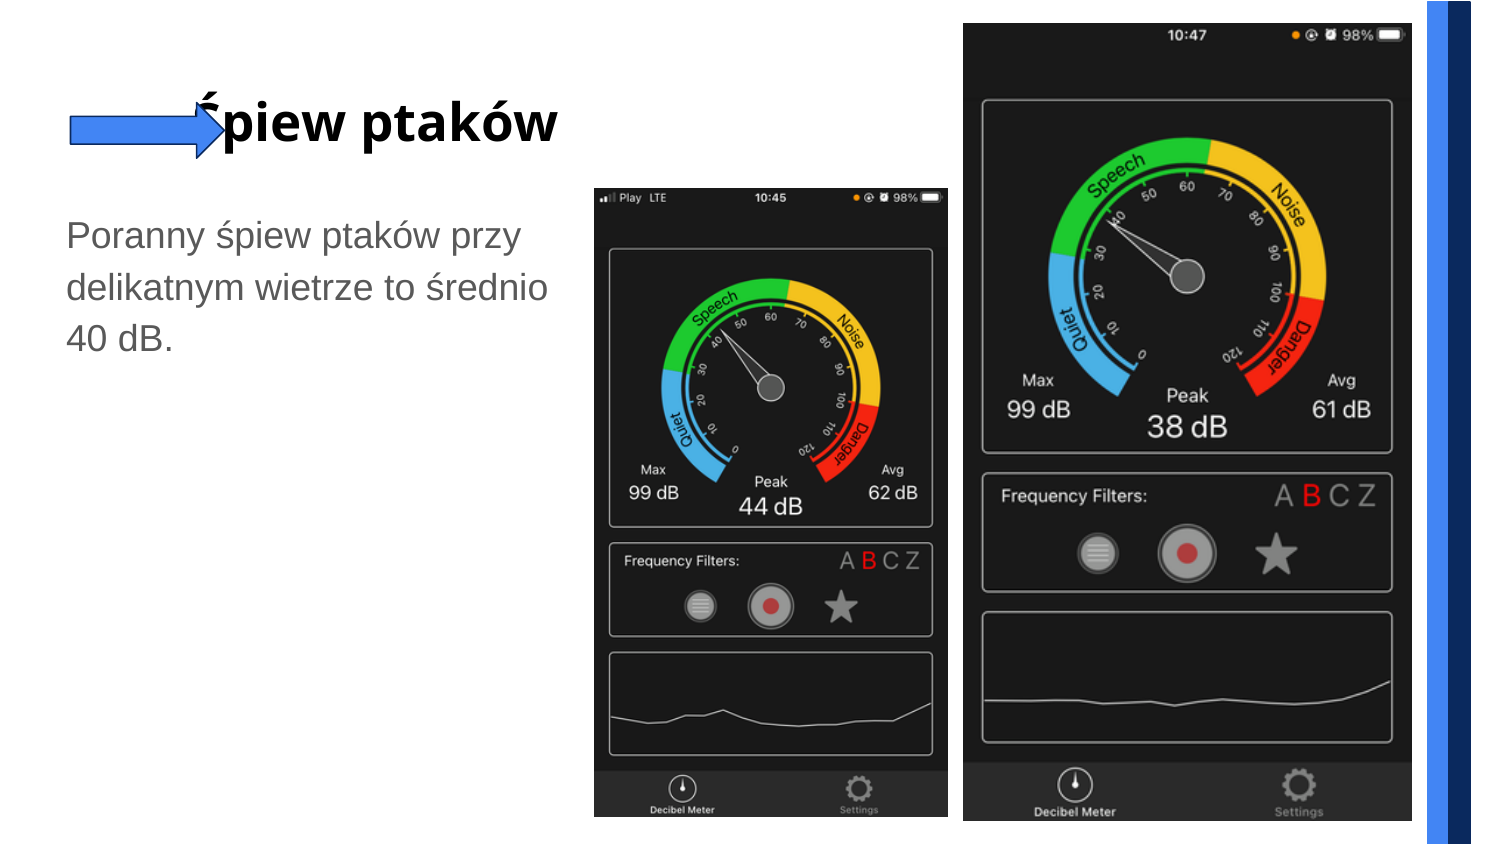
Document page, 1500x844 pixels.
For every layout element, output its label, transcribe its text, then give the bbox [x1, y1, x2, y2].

picture [593, 188, 948, 818]
title Śpiew ptaków [51, 72, 957, 167]
text_box [70, 102, 225, 159]
picture [962, 22, 1413, 821]
list Poranny śpiew ptaków przy delikatnym wietrze to średnio 40 dB. [51, 189, 579, 750]
text_box [1427, 2, 1448, 844]
title Śpiew ptaków [1418, 72, 1427, 167]
text_box [1448, 2, 1471, 844]
